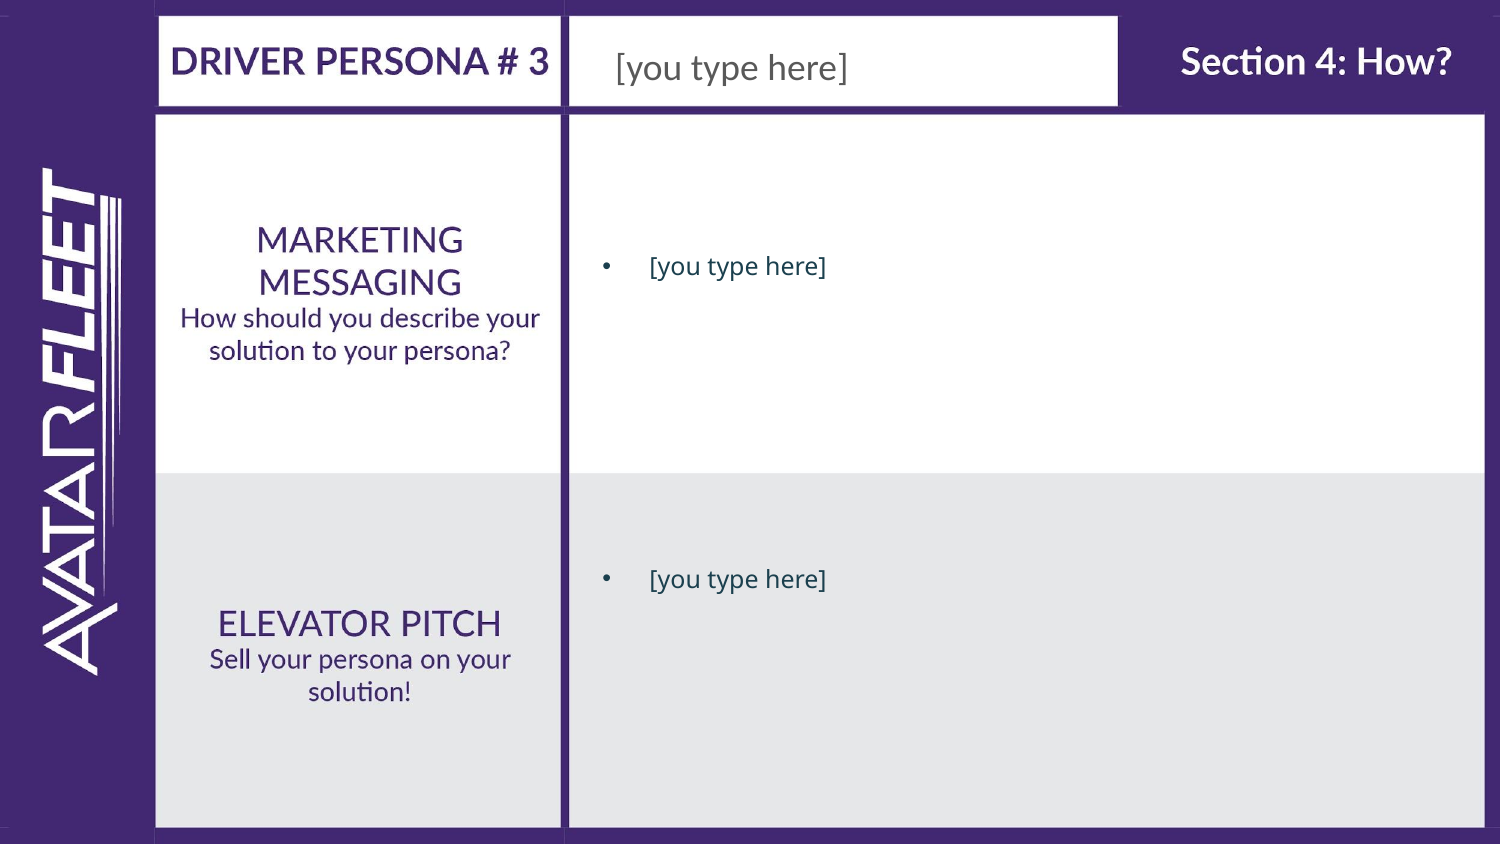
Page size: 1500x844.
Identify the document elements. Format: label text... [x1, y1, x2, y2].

text_box [you type here] [587, 234, 1425, 288]
text_box [you type here] [587, 546, 1425, 600]
text_box [you type here] [599, 35, 1063, 97]
picture [0, 0, 1500, 844]
